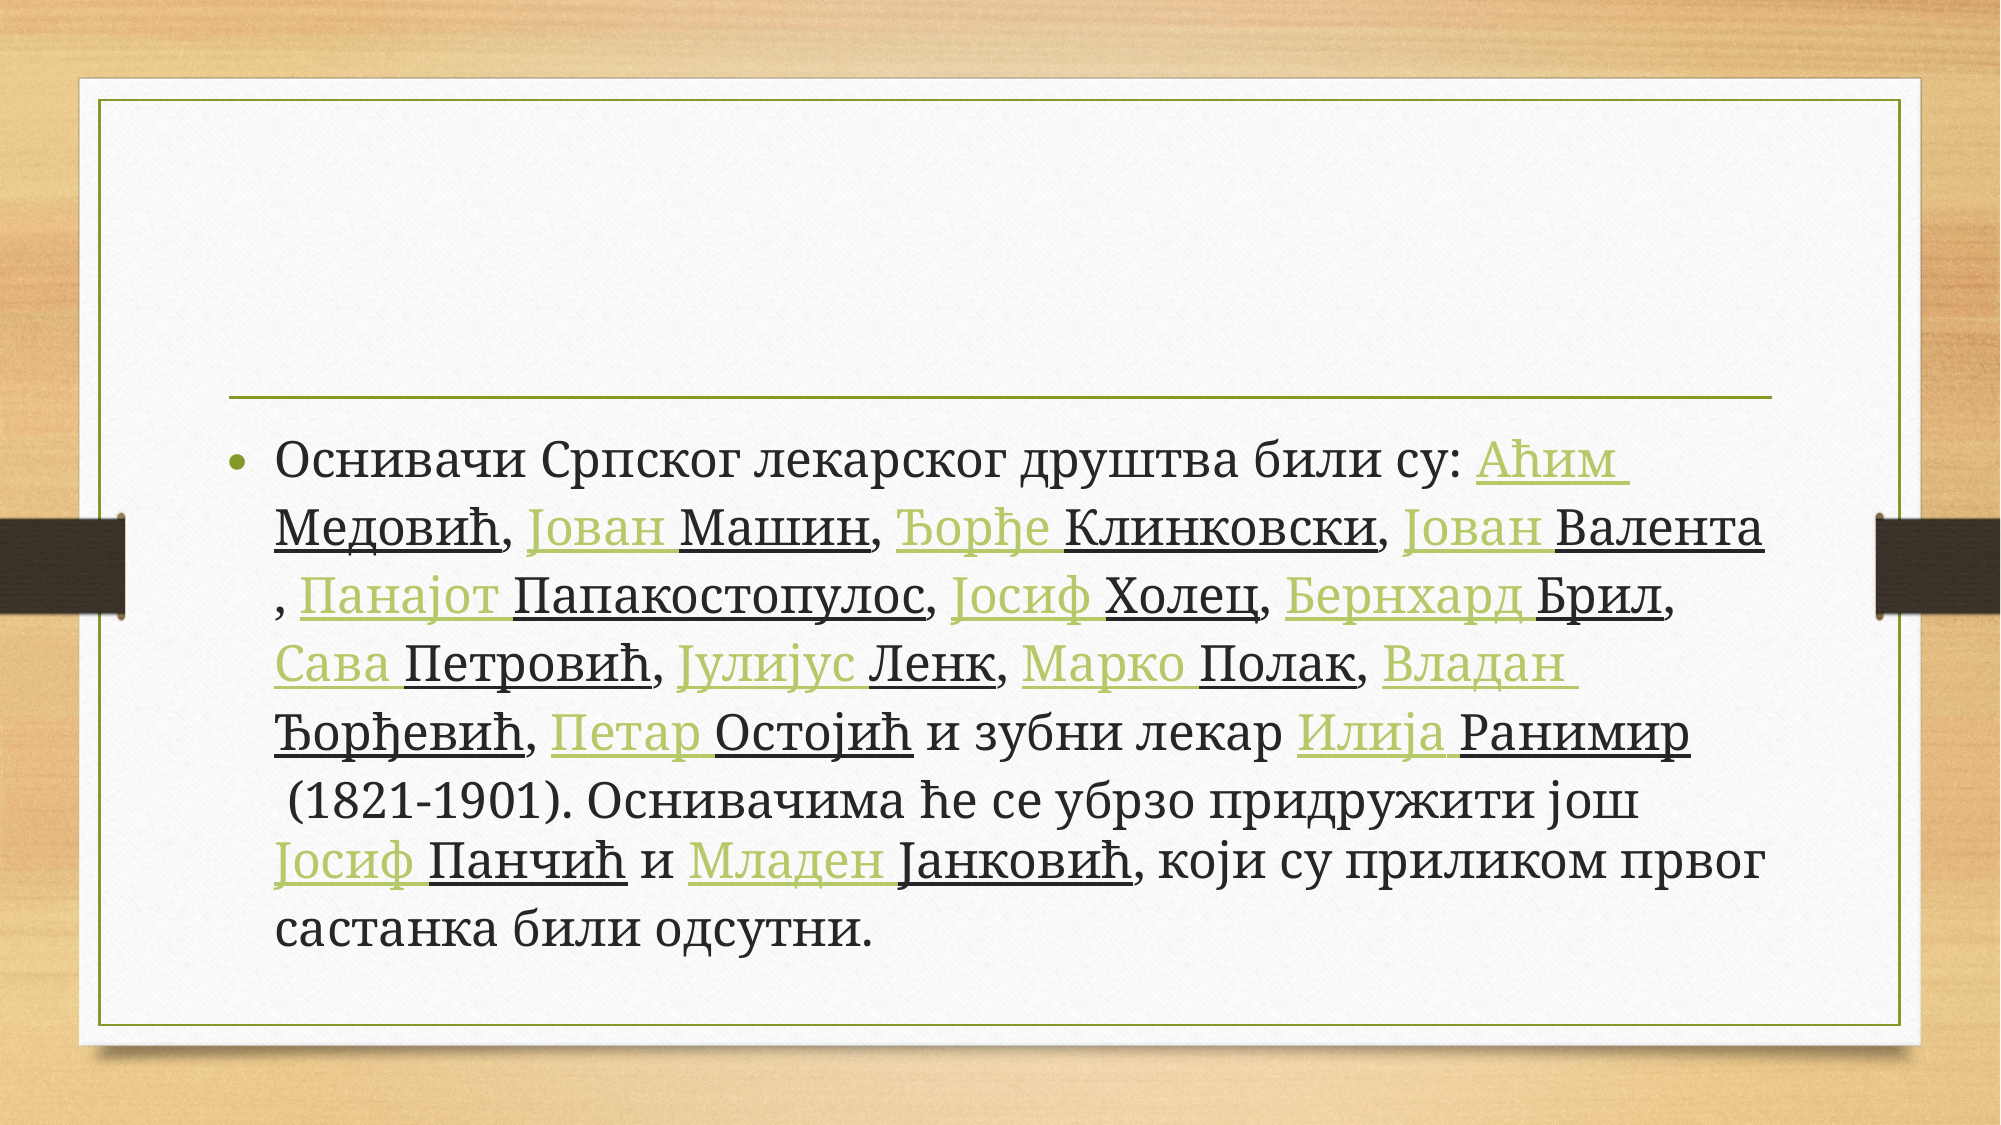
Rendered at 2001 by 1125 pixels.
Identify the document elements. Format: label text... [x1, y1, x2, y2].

list Оснивачи Српског лекарског друштва били су: Аћим Медовић, Јован Машин, Ђорђе Клинковски, Јован Валента, Панајот Папакостопулос, Јосиф Холец, Бернхард Брил, Сава Петровић, Јулијус Ленк, Марко Полак, Владан Ђорђевић, Петар Остојић и зубни лекар Илија Ранимир (1821-1901). Оснивачима ће се убрзо придружити још Јосиф Панчић и Младен Јанковић, који су приликом првог састанка били одсутни. [212, 419, 1788, 964]
picture [0, 0, 2001, 1125]
